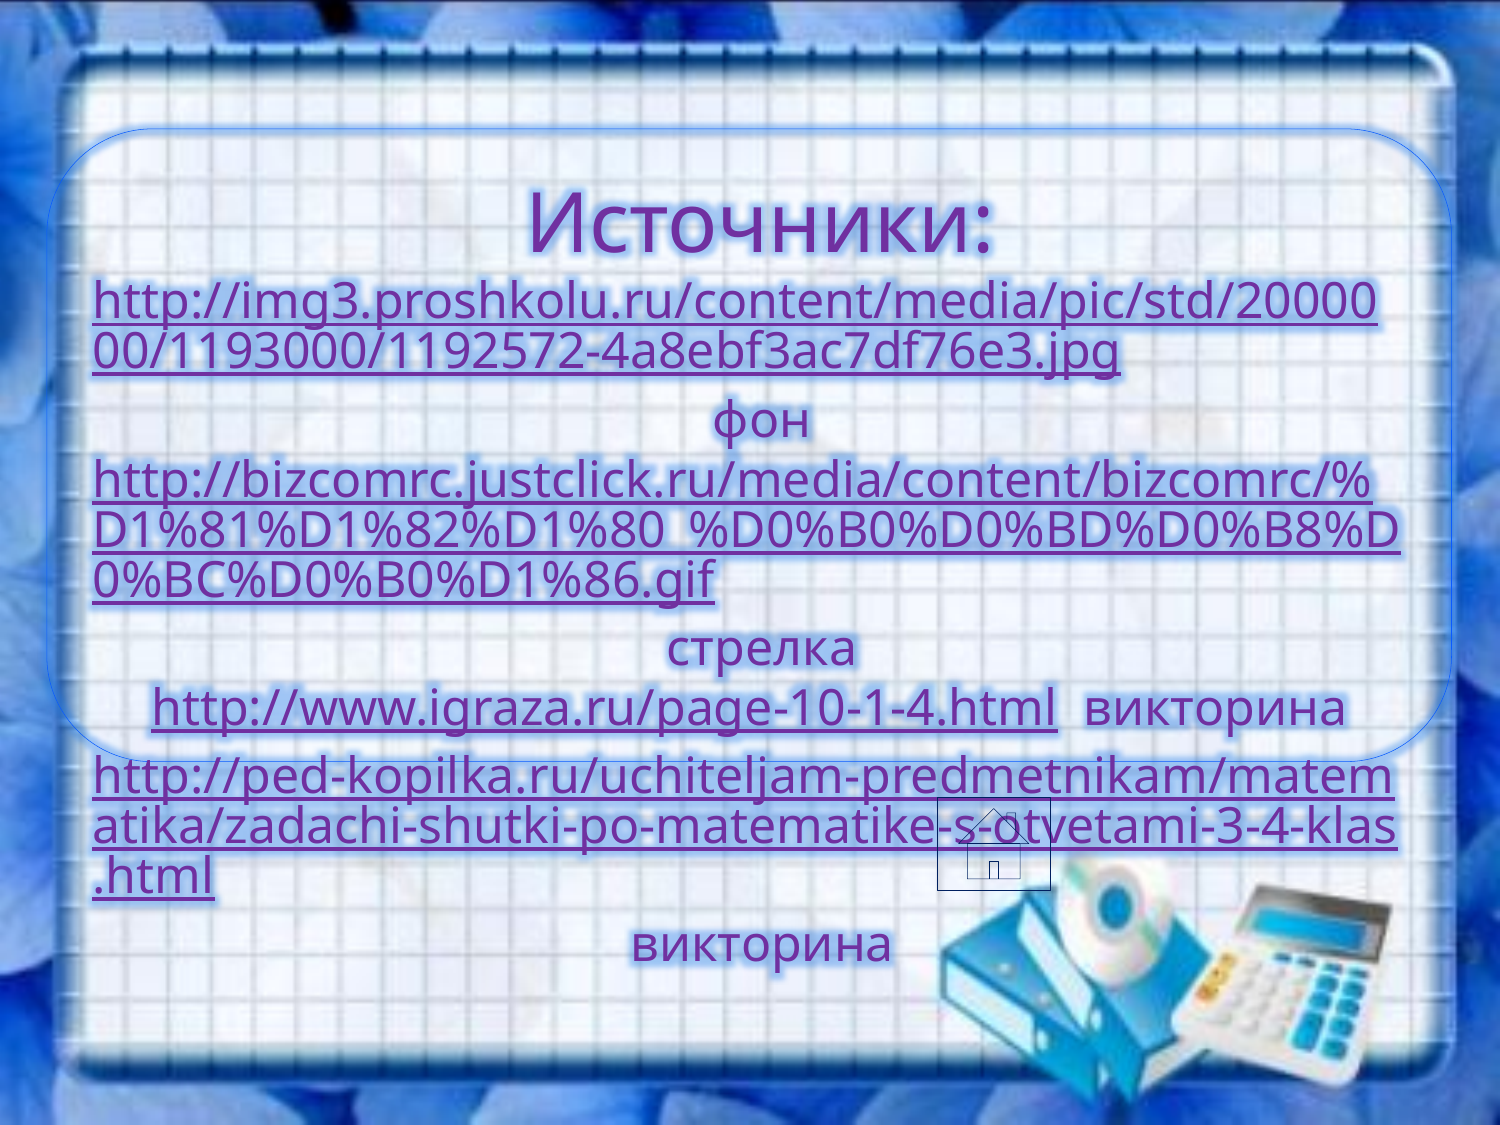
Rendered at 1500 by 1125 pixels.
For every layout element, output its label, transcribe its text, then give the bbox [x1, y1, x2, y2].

text_box Источники: http://img3.proshkolu.ru/content/media/pic/std/2000000/1193000/1192572-4a8ebf3ac7df76e3.jpg фон http://bizcomrc.justclick.ru/media/content/bizcomrc/%D1%81%D1%82%D1%80_%D0%B0%D0%BD%D0%B8%D0%BC%D0%B0%D1%86.gif стрелка http://www.igraza.ru/page-10-1-4.html викторина http://ped-kopilka.ru/uchiteljam-predmetnikam/matematika/zadachi-shutki-po-matematike-s-otvetami-3-4-klas.html викторина [44, 126, 1454, 764]
picture [0, 0, 1500, 1125]
text_box [935, 795, 1052, 893]
